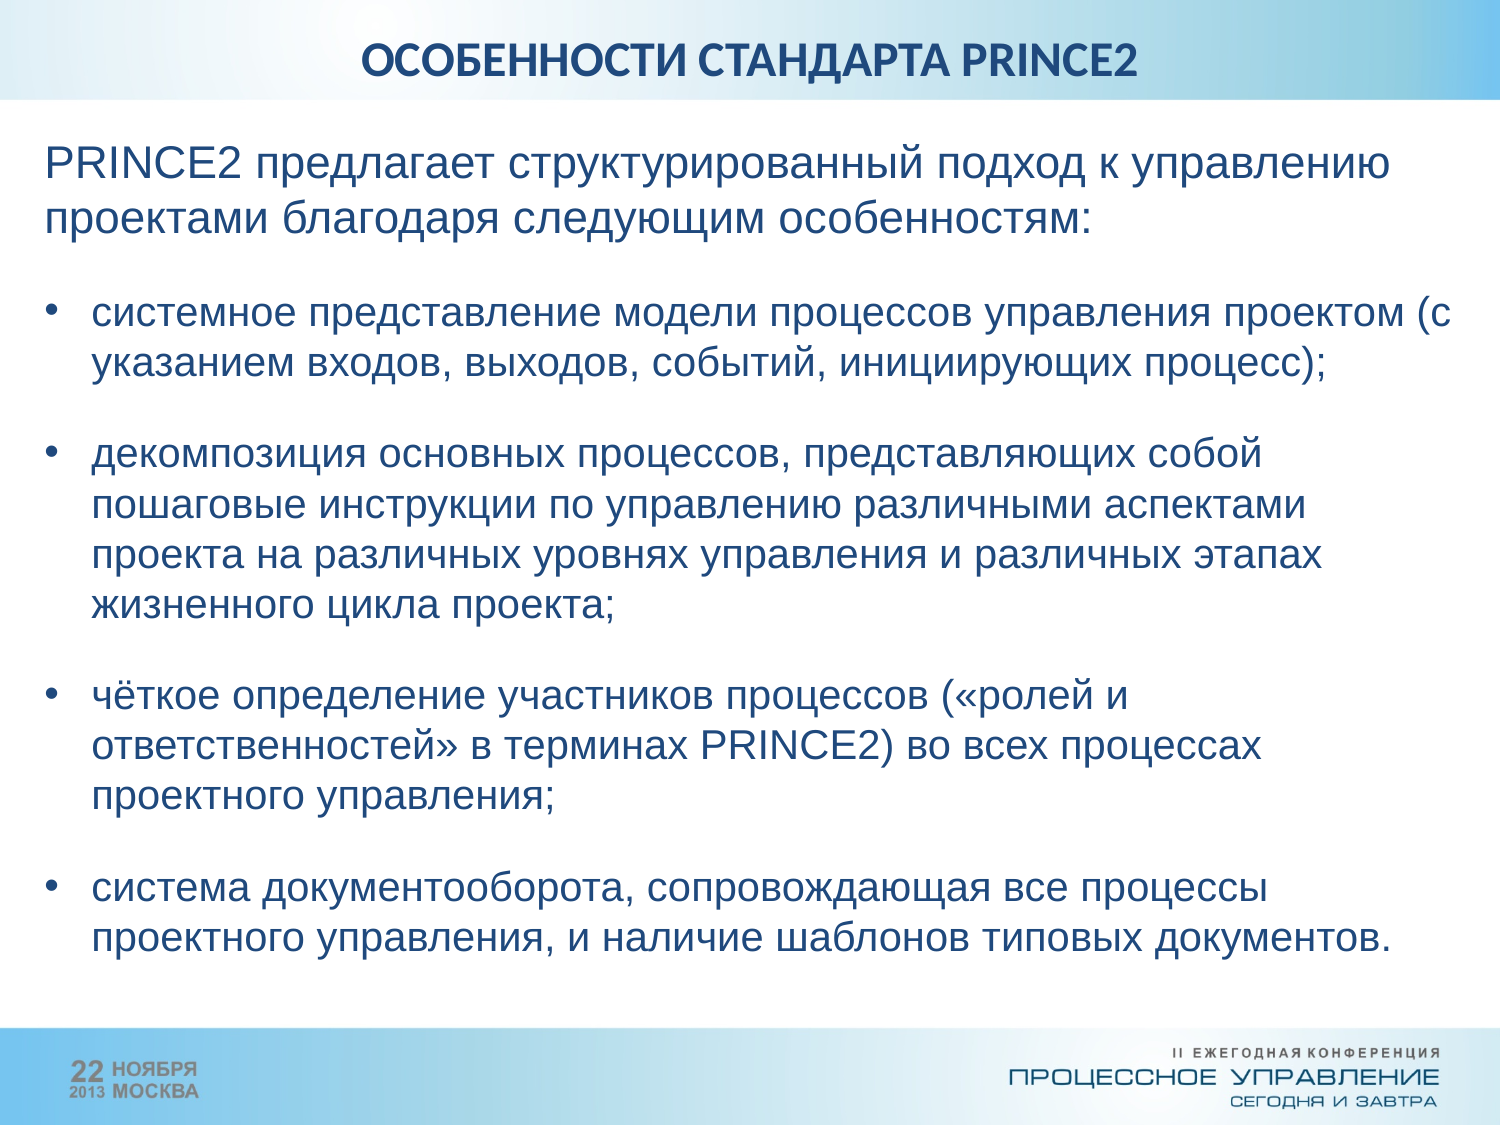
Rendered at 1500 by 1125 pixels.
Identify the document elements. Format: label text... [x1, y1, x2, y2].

list ОСОБЕННОСТИ СТАНДАРТА PRINCE2 [29, 19, 1471, 107]
picture [0, 0, 1500, 1125]
list PRINCE2 предлагает структурированный подход к управлению проектами благодаря следующим особенностям: системное представление модели процессов управления проектом (с указанием входов, выходов, событий, инициирующих процесс); декомпозиция основных процессов, представляющих собой пошаговые инструкции по управлению различными аспектами проекта на различных уровнях управления и различных этапах жизненного цикла проекта; чёткое определение участников процессов («ролей и ответственностей» в терминах PRINCE2) во всех процессах проектного управления; система документооборота, сопровождающая все процессы проектного управления, и наличие шаблонов типовых документов. [29, 125, 1471, 1012]
